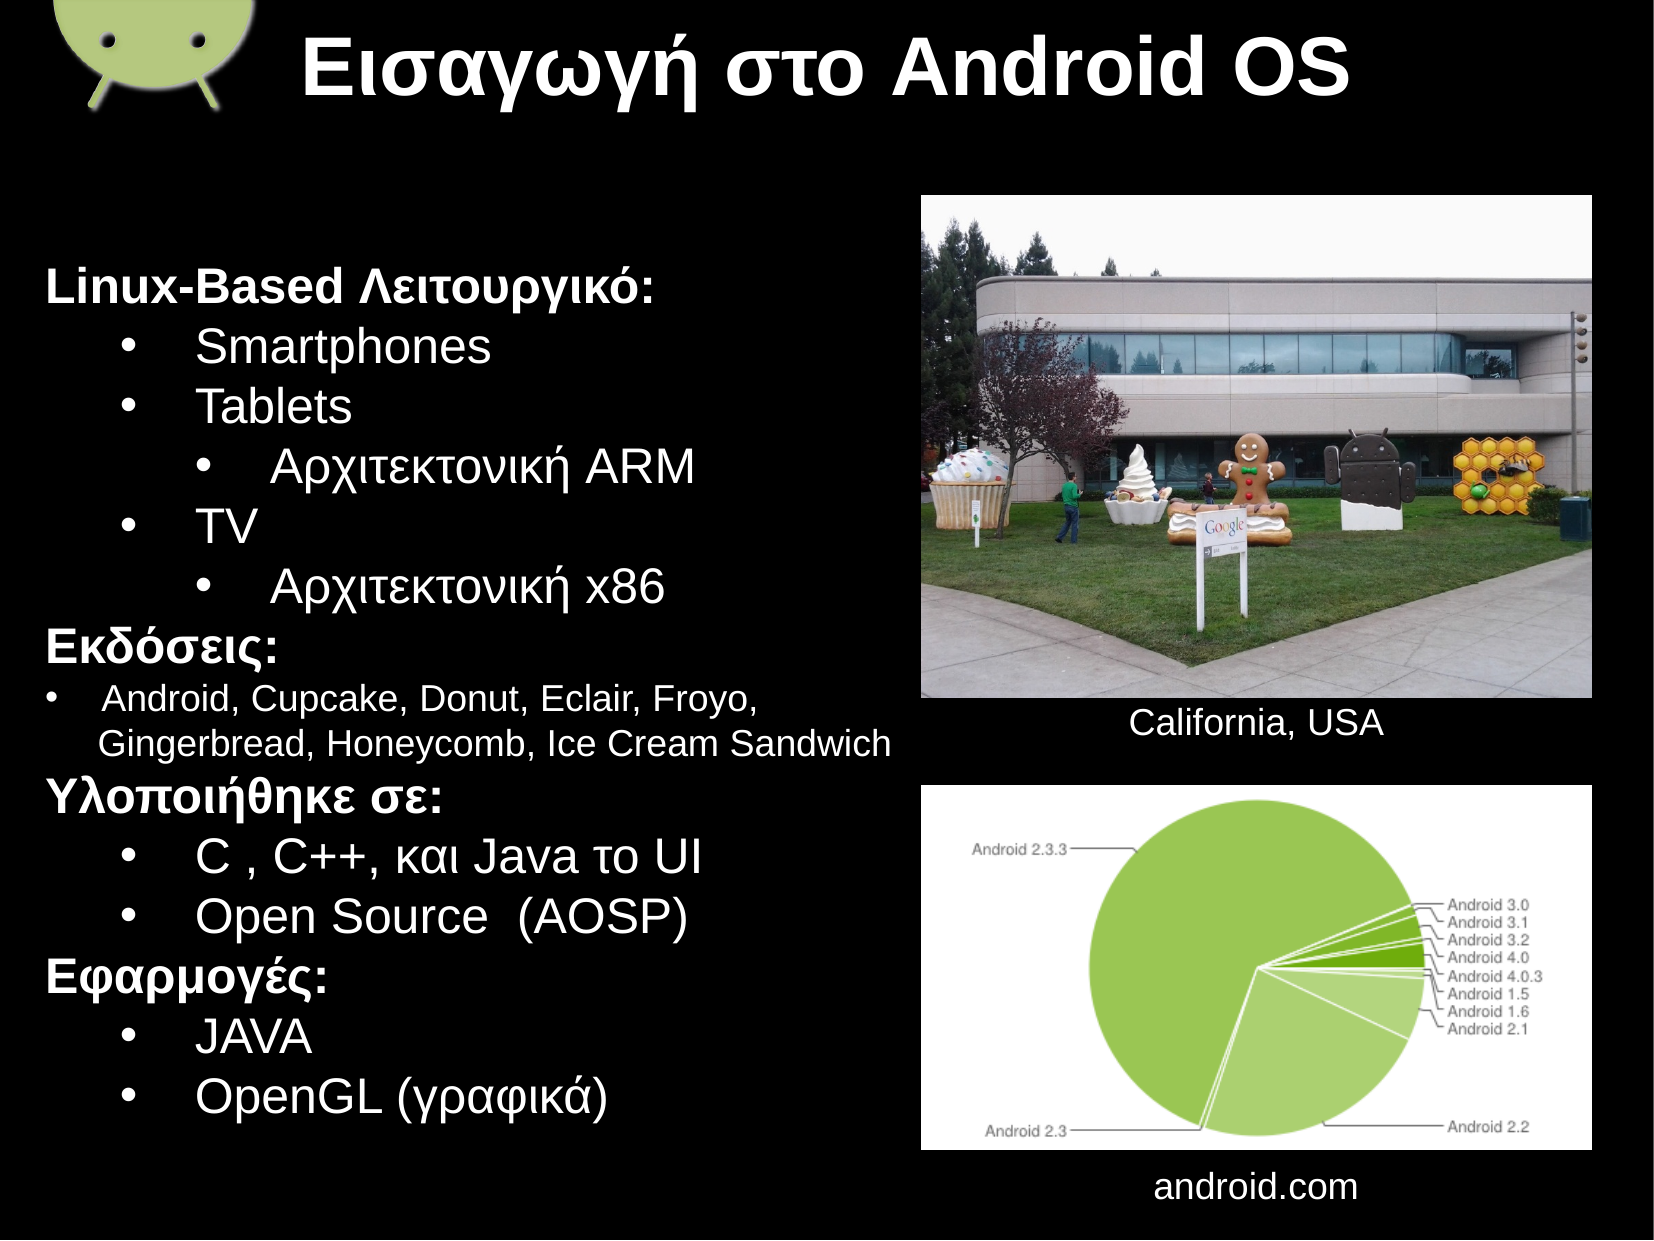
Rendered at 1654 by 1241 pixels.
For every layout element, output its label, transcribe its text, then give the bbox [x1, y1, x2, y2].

text_box California, USA [1113, 707, 1400, 751]
text_box Linux-Based Λειτουργικό: Smartphones Tablets Αρχιτεκτονική ARM TV Αρχιτεκτονική x86 Εκδόσεις: Android, Cupcake, Donut, Eclair, Froyo, Gingerbread, Honeycomb, Ice Cream Sandwich Υλοποιήθηκε σε: C , C++, και Java το UI Open Source (AOSP) Εφαρμογές: JAVA OpenGL (γραφικά) [44, 253, 1533, 1241]
text_box Εισαγωγή στο Android OS [82, 0, 1571, 166]
picture [920, 785, 1592, 1150]
text_box android.com [1138, 1157, 1375, 1215]
picture [920, 195, 1592, 699]
picture [46, 0, 259, 116]
